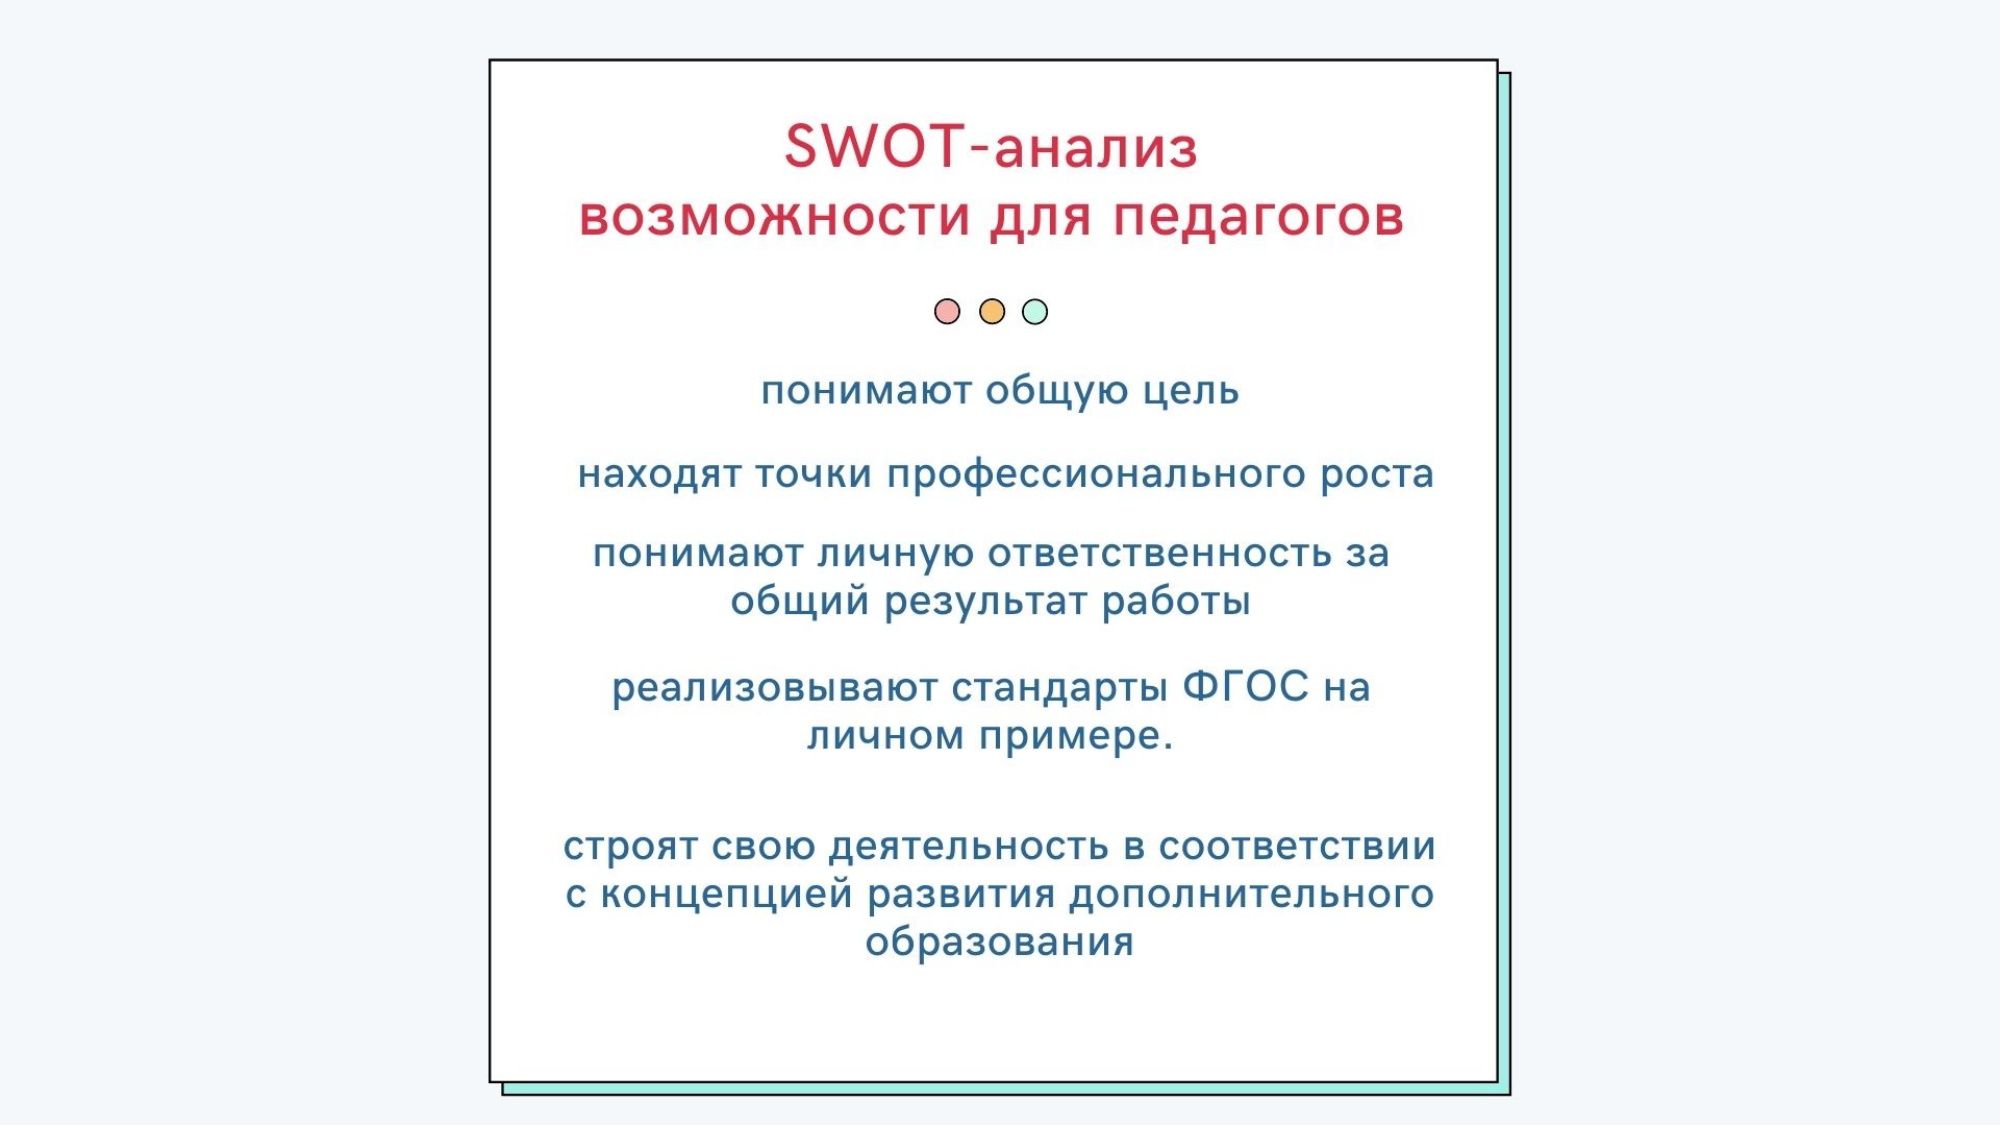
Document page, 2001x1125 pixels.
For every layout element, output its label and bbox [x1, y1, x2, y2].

list [0, 0, 2000, 1125]
